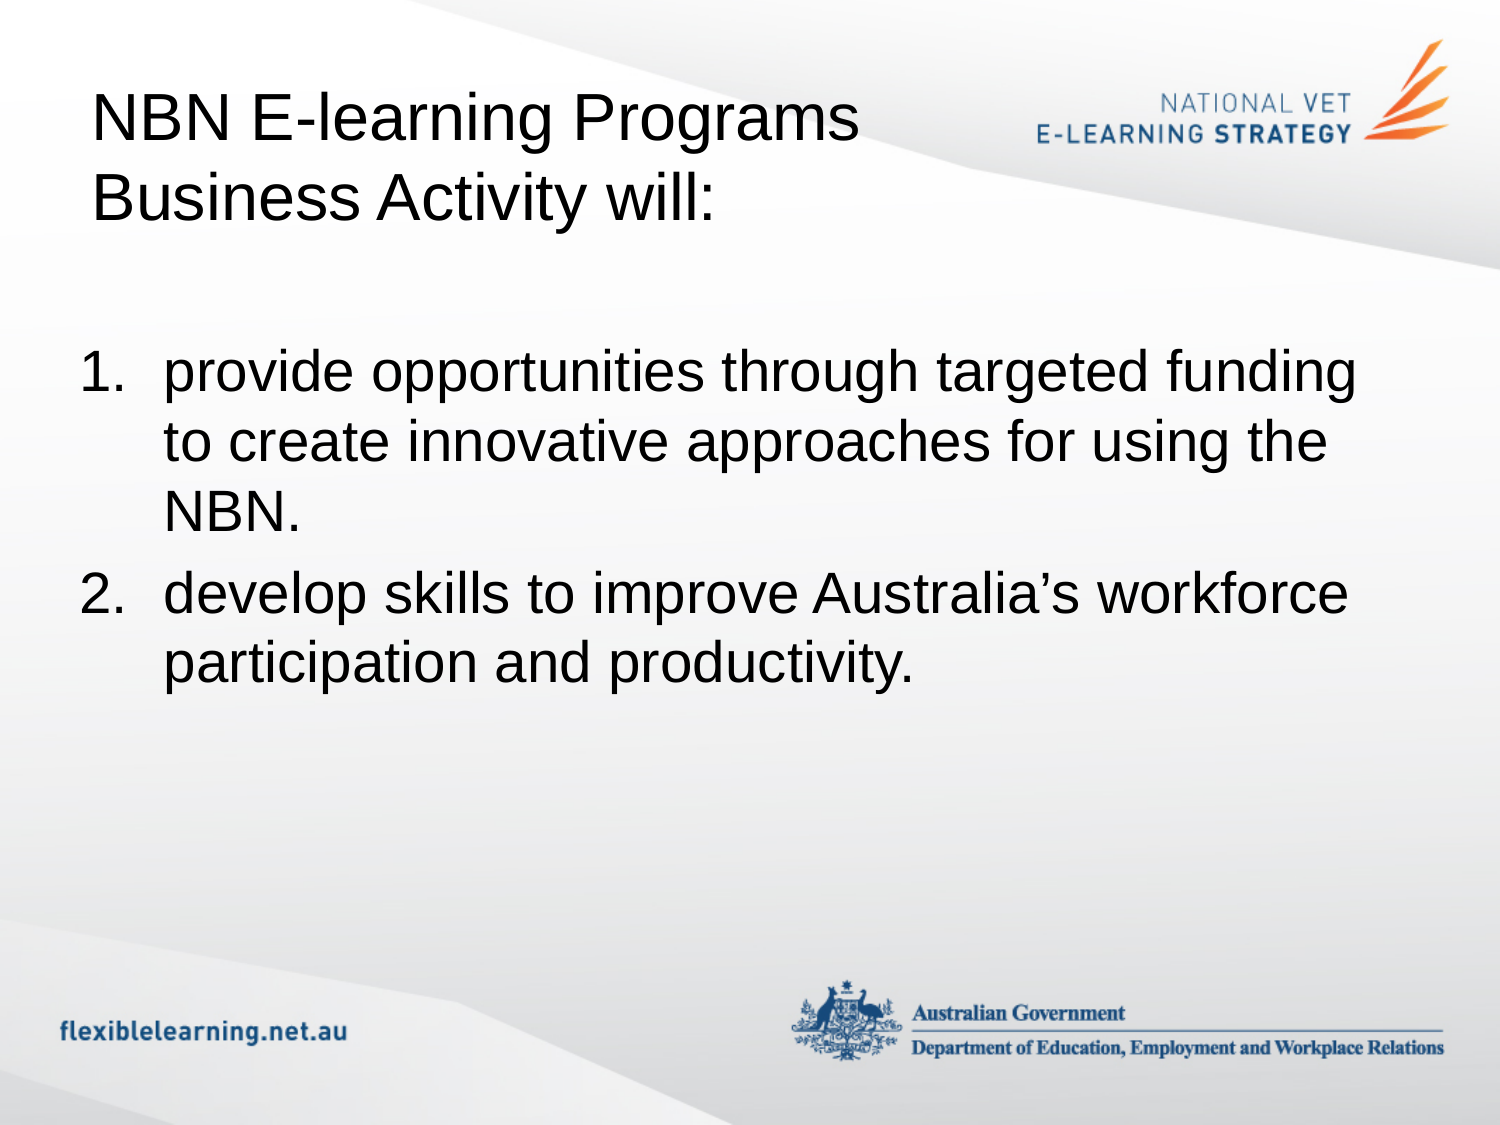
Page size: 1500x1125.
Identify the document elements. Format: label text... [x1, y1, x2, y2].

text_box NBN E-learning Programs Business Activity will: [76, 66, 1046, 254]
picture [0, 0, 1500, 1125]
text_box provide opportunities through targeted funding to create innovative approaches for using the NBN. develop skills to improve Australia’s workforce participation and productivity. [64, 326, 1415, 1069]
